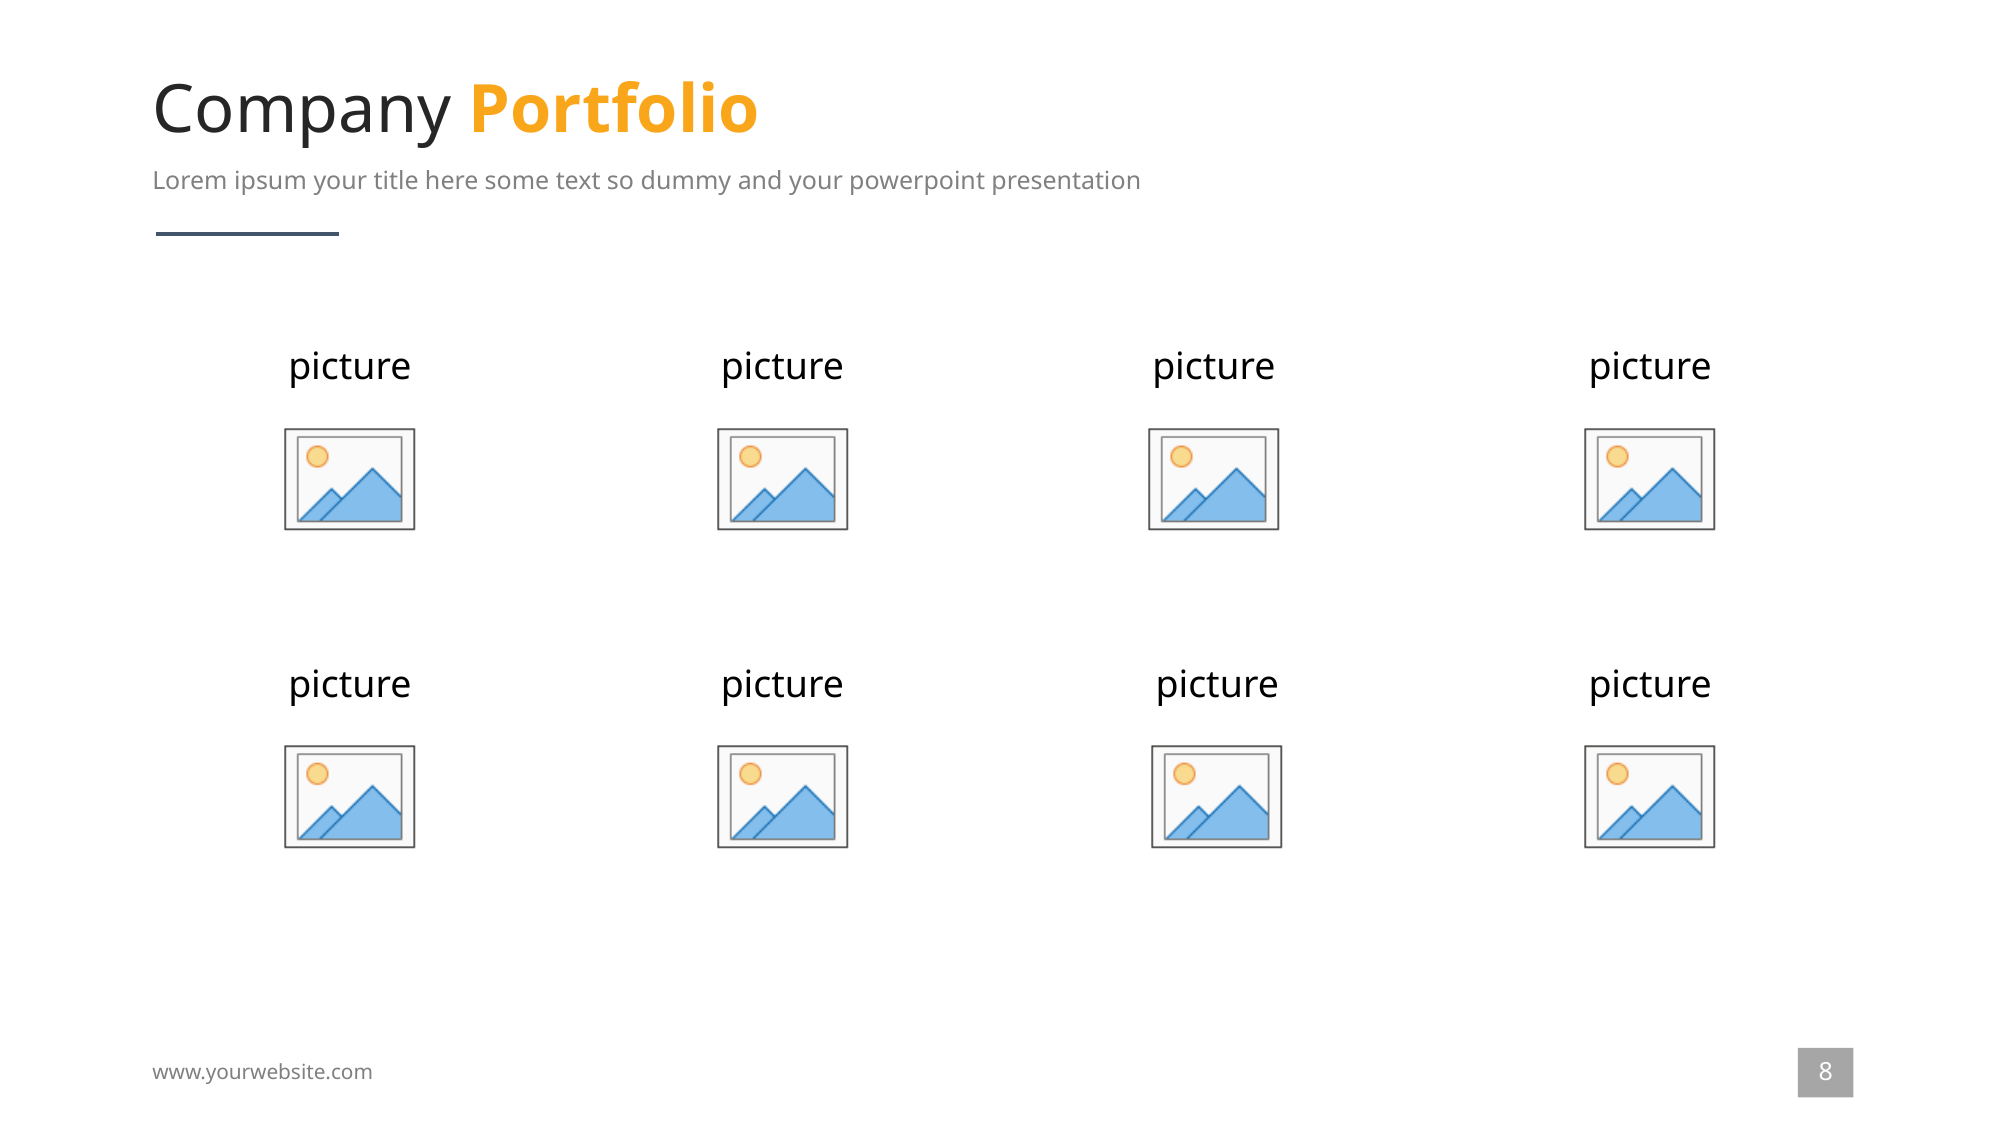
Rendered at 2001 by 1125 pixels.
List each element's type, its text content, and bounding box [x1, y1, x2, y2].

slide_number 8 [1788, 1042, 1863, 1103]
picture [579, 334, 986, 625]
picture [579, 652, 986, 942]
picture [1447, 334, 1854, 625]
picture [1014, 652, 1421, 942]
picture [147, 334, 553, 625]
footer www.yourwebsite.com [137, 1042, 415, 1103]
list Lorem ipsum your title here some text so dummy and your powerpoint presentation [137, 160, 1863, 207]
title Company Portfolio [137, 55, 1863, 160]
picture [147, 652, 553, 942]
picture [1447, 652, 1854, 942]
picture [1011, 334, 1417, 625]
